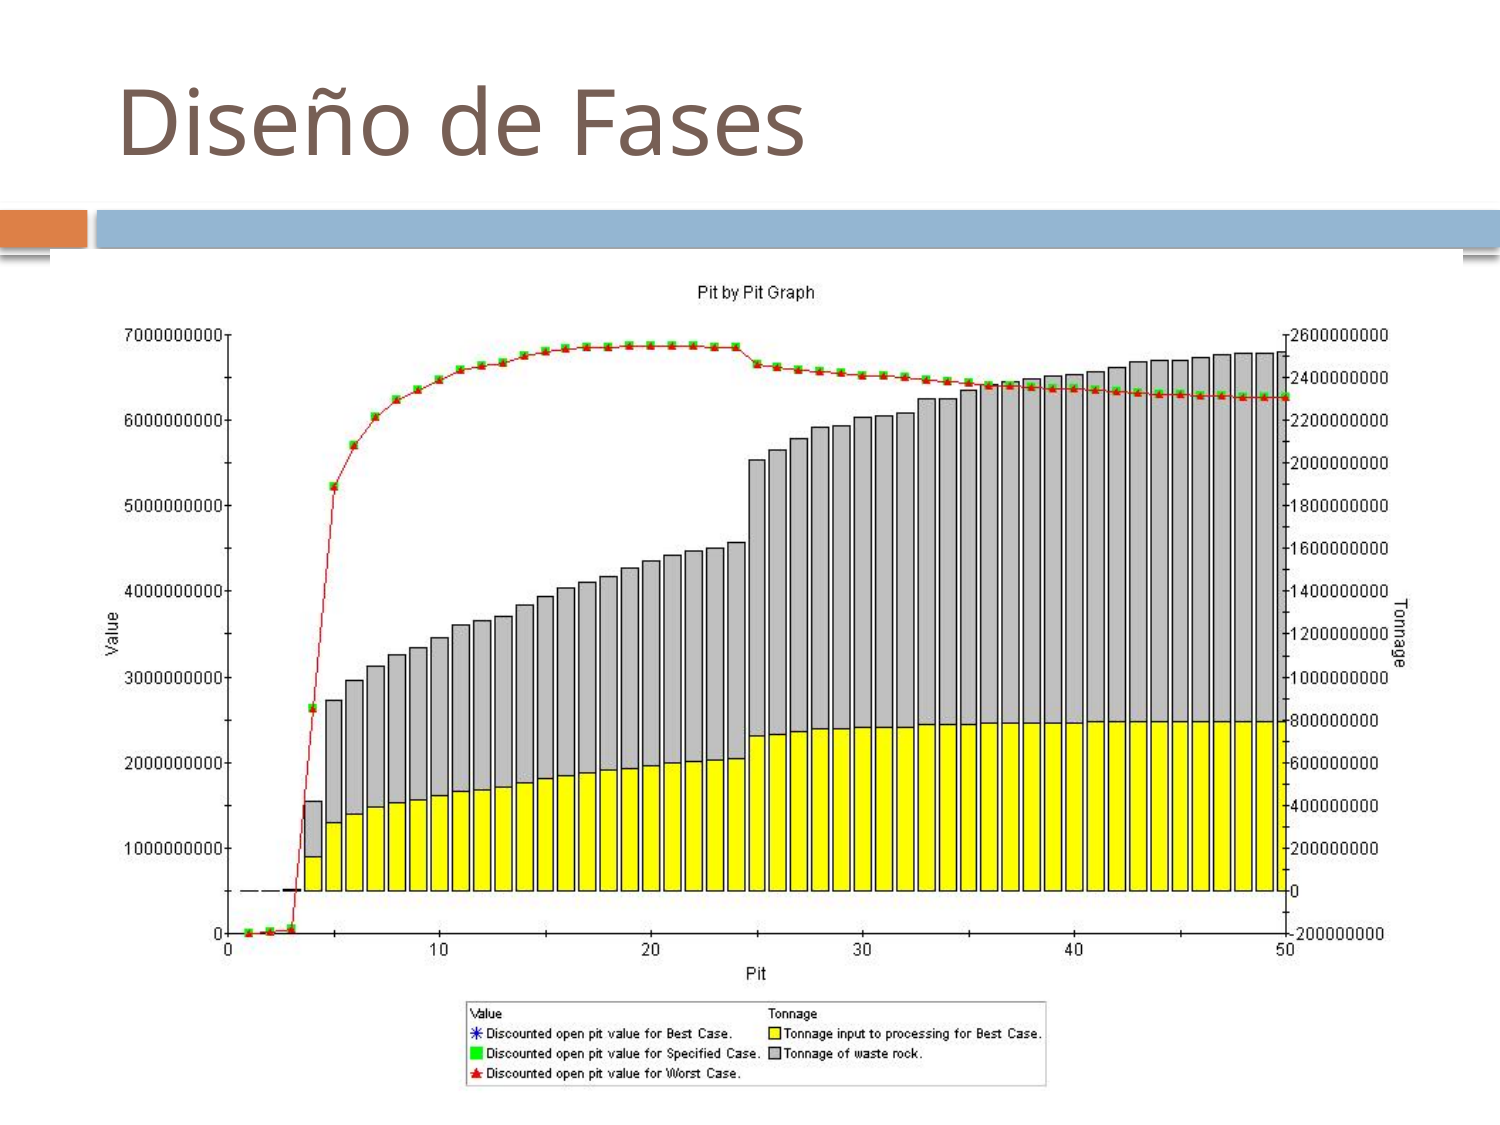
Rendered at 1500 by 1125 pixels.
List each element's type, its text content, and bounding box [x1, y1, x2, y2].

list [49, 249, 1463, 1118]
title Diseño de Fases [100, 37, 1438, 200]
